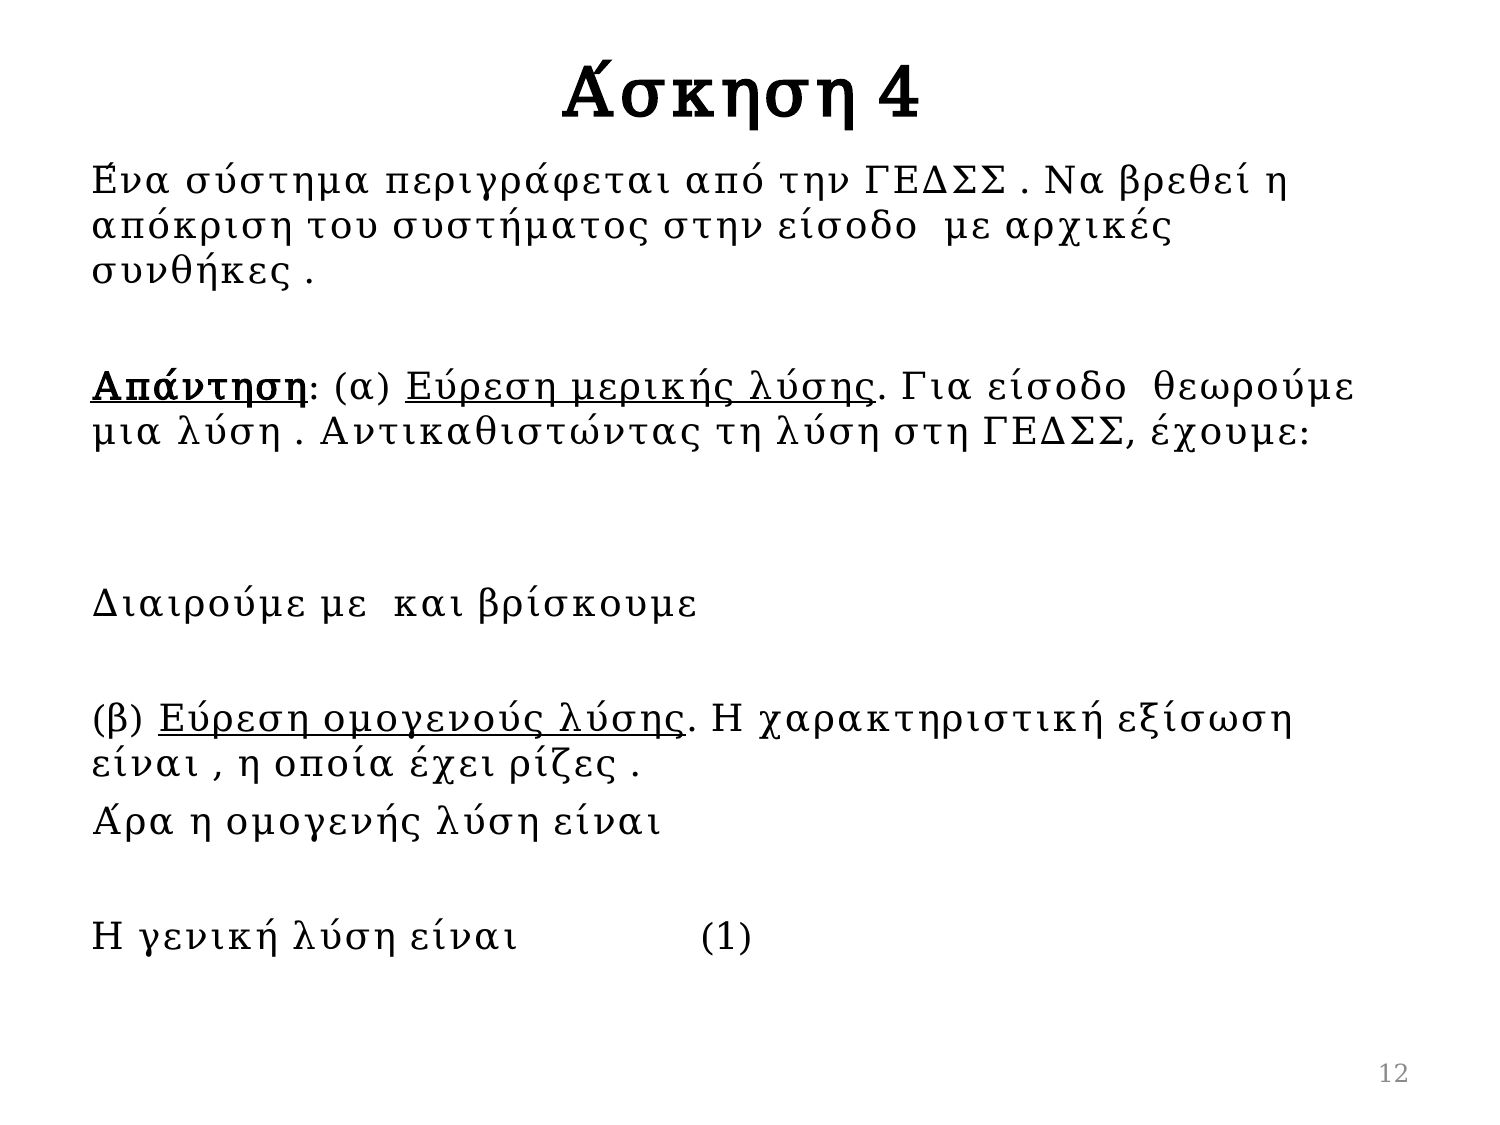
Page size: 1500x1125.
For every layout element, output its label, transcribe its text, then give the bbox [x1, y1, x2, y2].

title Άσκηση 4 [75, 19, 1425, 159]
slide_number 12 [1222, 1042, 1425, 1103]
